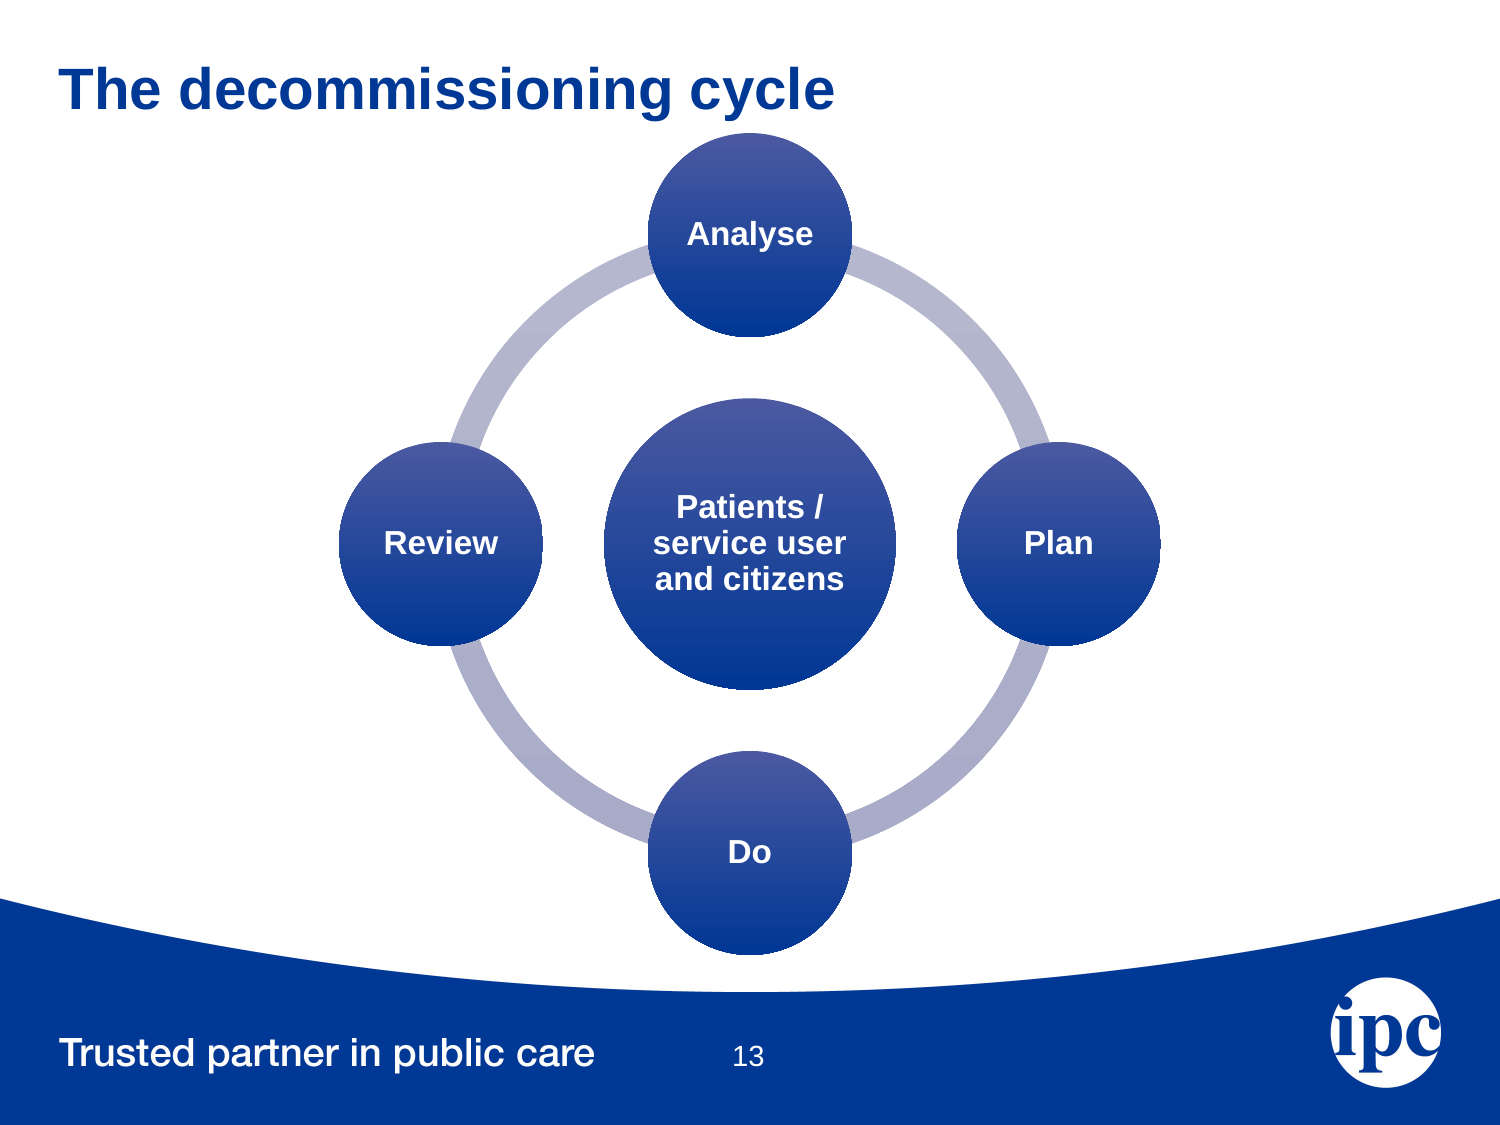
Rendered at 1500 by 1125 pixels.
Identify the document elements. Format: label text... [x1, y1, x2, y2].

title The decommissioning cycle [58, 59, 1442, 131]
picture [0, 0, 1500, 1125]
footer 13 [585, 1024, 911, 1085]
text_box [154, 132, 1345, 956]
